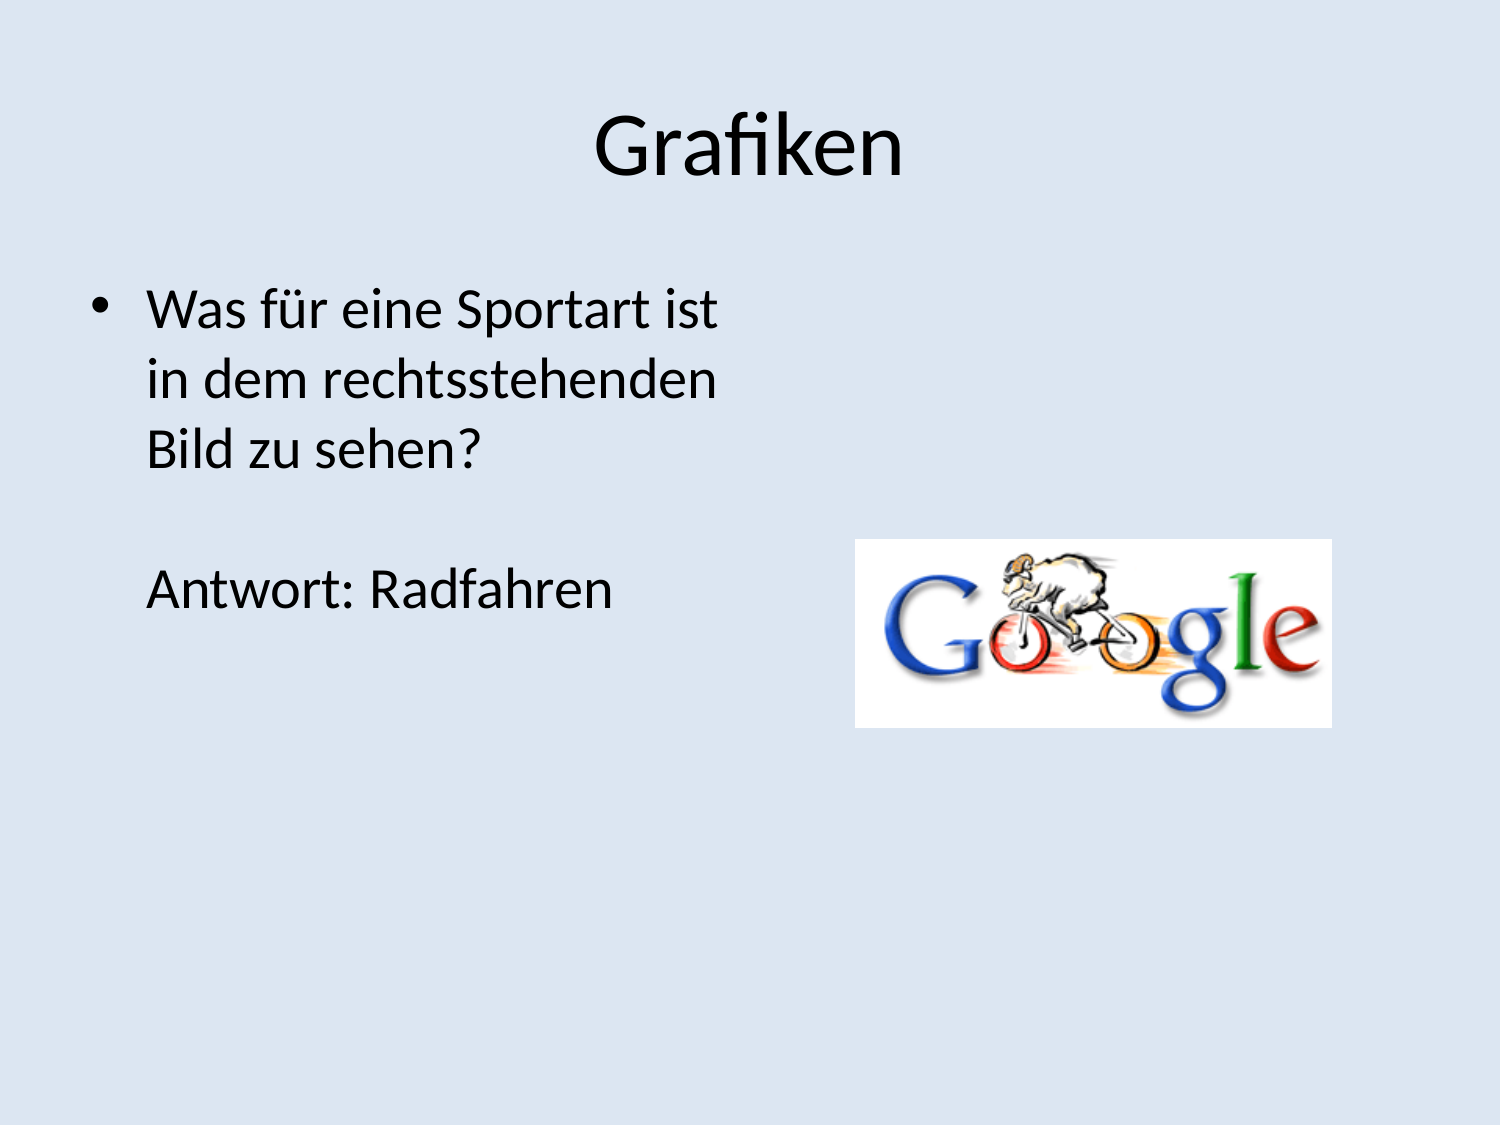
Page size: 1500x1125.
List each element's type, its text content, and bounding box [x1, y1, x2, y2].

title Grafiken [75, 45, 1425, 233]
list Was für eine Sportart ist in dem rechtsstehenden Bild zu sehen? Antwort: Radfahren [75, 262, 738, 1005]
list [855, 539, 1333, 728]
